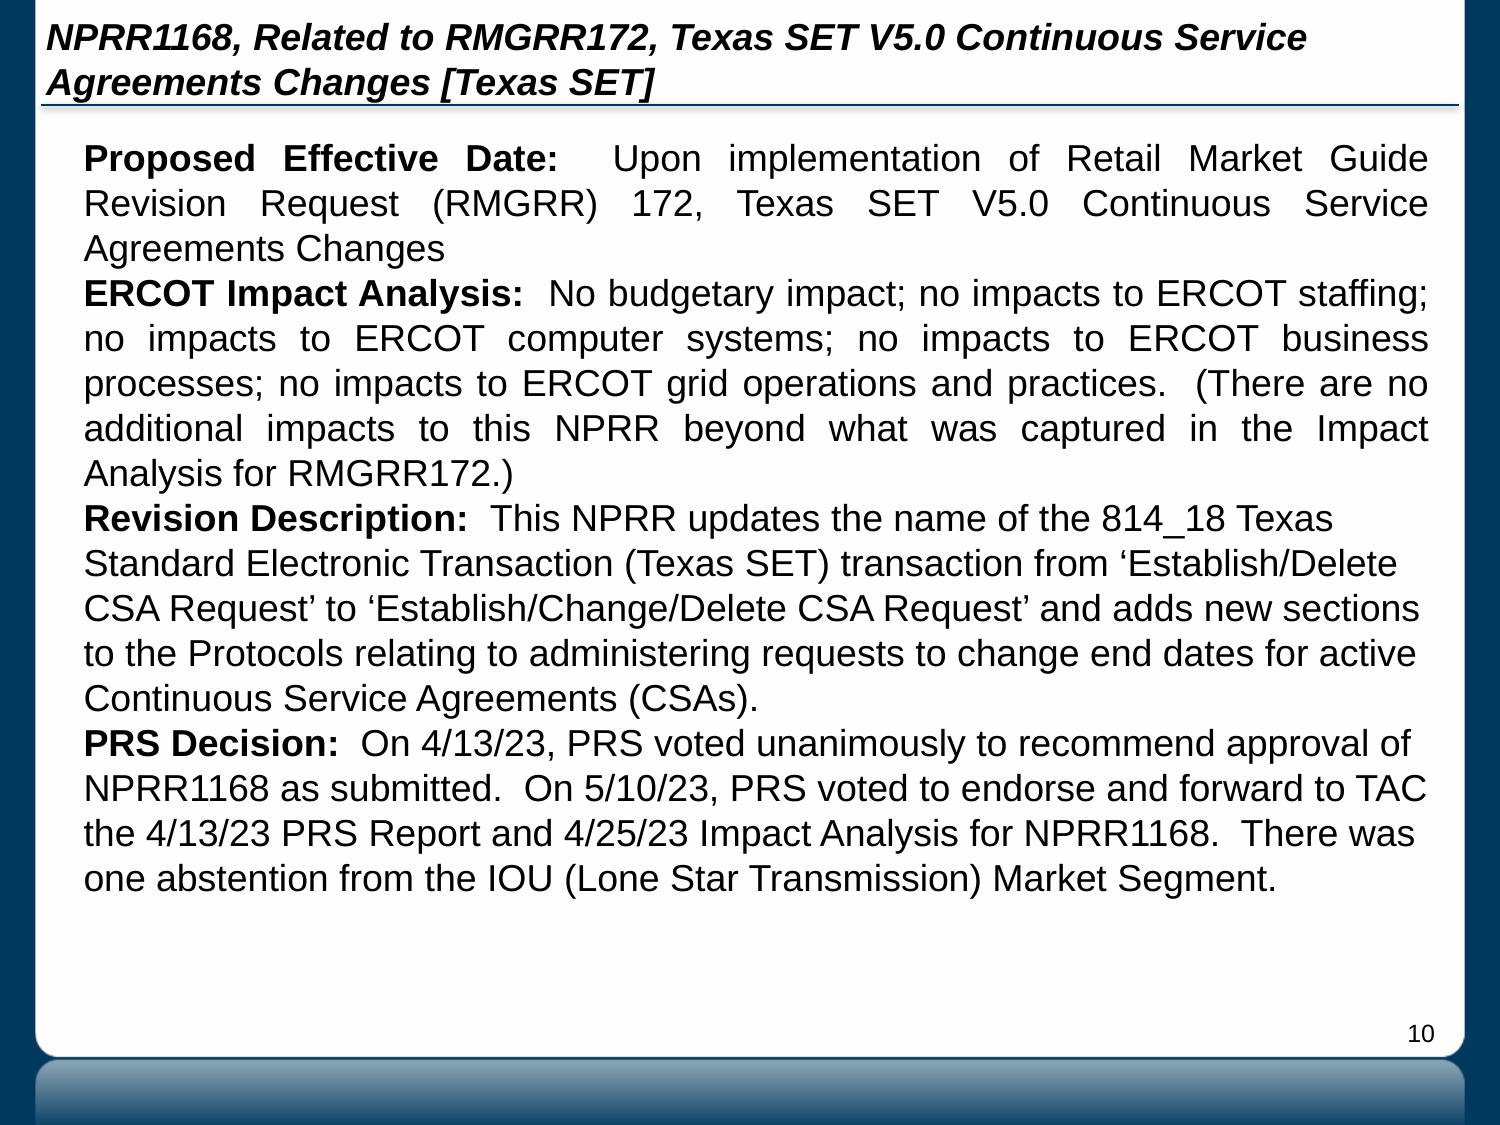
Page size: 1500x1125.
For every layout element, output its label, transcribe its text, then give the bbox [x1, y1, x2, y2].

picture [35, 0, 1465, 1125]
title NPRR1168, Related to RMGRR172, Texas SET V5.0 Continuous Service Agreements Changes [Texas SET] [31, 20, 1464, 97]
text_box Proposed Effective Date: Upon implementation of Retail Market Guide Revision Request (RMGRR) 172, Texas SET V5.0 Continuous Service Agreements Changes ERCOT Impact Analysis: No budgetary impact; no impacts to ERCOT staffing; no impacts to ERCOT computer systems; no impacts to ERCOT business processes; no impacts to ERCOT grid operations and practices. (There are no additional impacts to this NPRR beyond what was captured in the Impact Analysis for RMGRR172.) Revision Description: This NPRR updates the name of the 814_18 Texas Standard Electronic Transaction (Texas SET) transaction from ‘Establish/Delete CSA Request’ to ‘Establish/Change/Delete CSA Request’ and adds new sections to the Protocols relating to administering requests to change end dates for active Continuous Service Agreements (CSAs). PRS Decision: On 4/13/23, PRS voted unanimously to recommend approval of NPRR1168 as submitted. On 5/10/23, PRS voted to endorse and forward to TAC the 4/13/23 PRS Report and 4/25/23 Impact Analysis for NPRR1168. There was one abstention from the IOU (Lone Star Transmission) Market Segment. [31, 126, 1444, 907]
